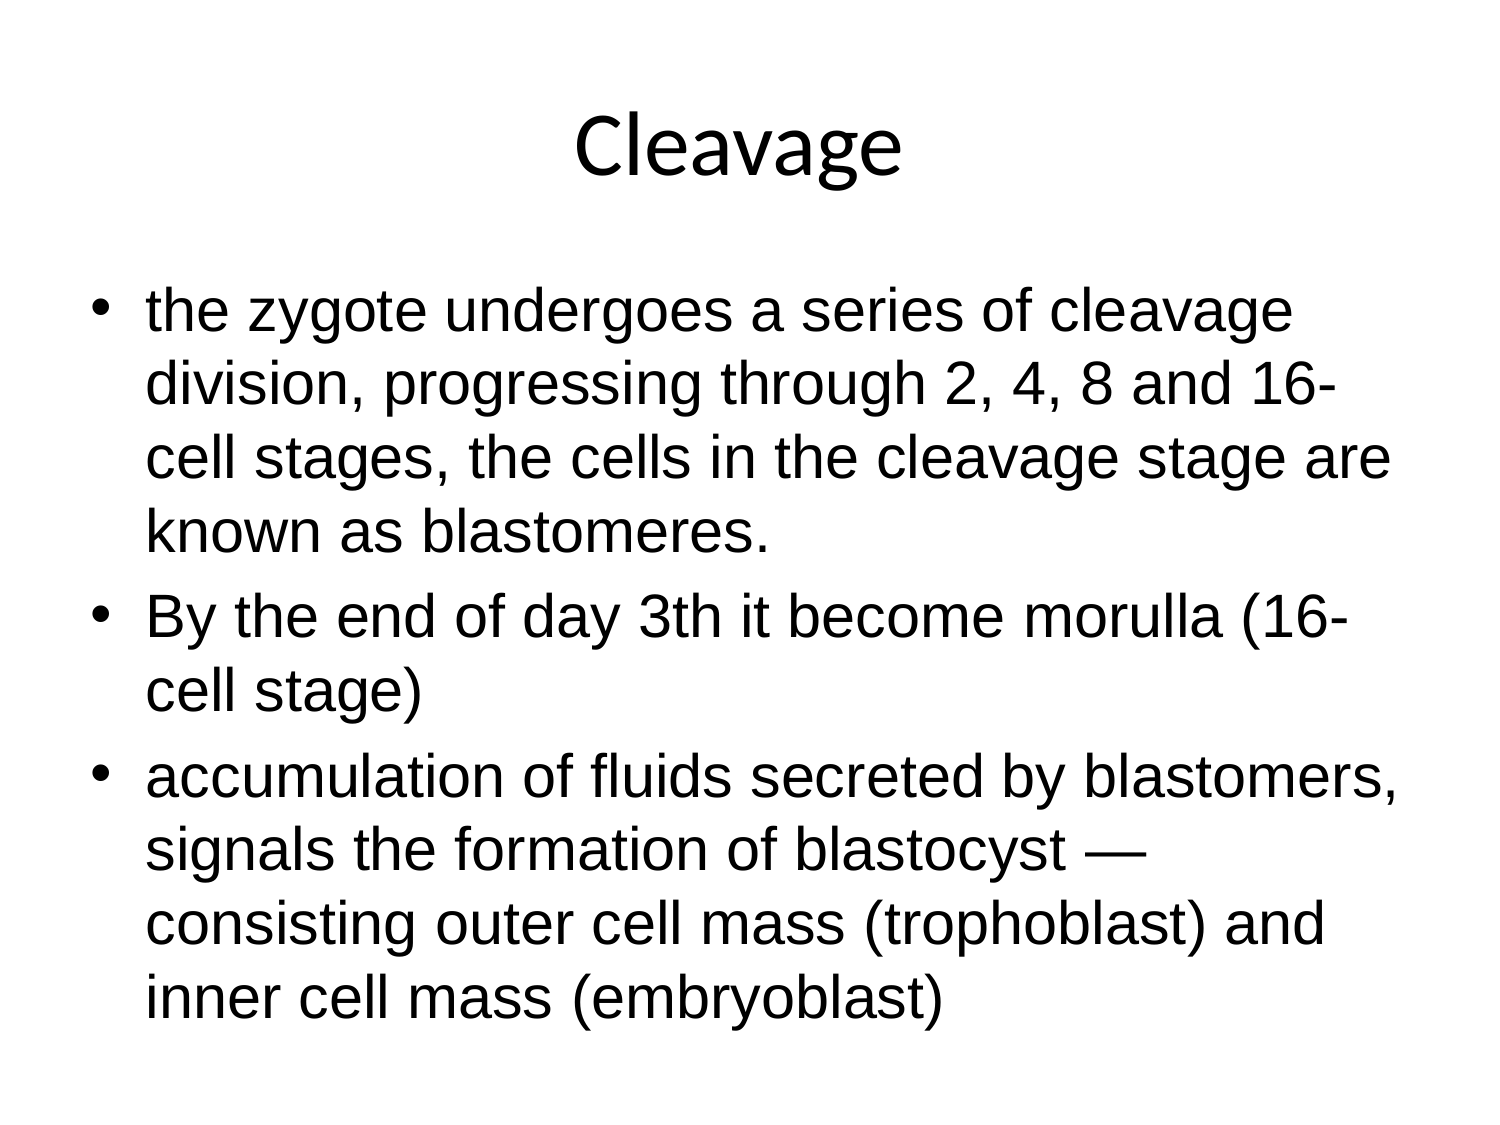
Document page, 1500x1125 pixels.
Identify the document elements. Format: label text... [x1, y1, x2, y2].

list the zygote undergoes a series of cleavage division, progressing through 2, 4, 8 and 16-cell stages, the cells in the cleavage stage are known as blastomeres. By the end of day 3th it become morulla (16-cell stage) accumulation of fluids secreted by blastomers, signals the formation of blastocyst — consisting outer cell mass (trophoblast) and inner cell mass (embryoblast) [75, 262, 1425, 1071]
title Cleavage [75, 45, 1425, 233]
